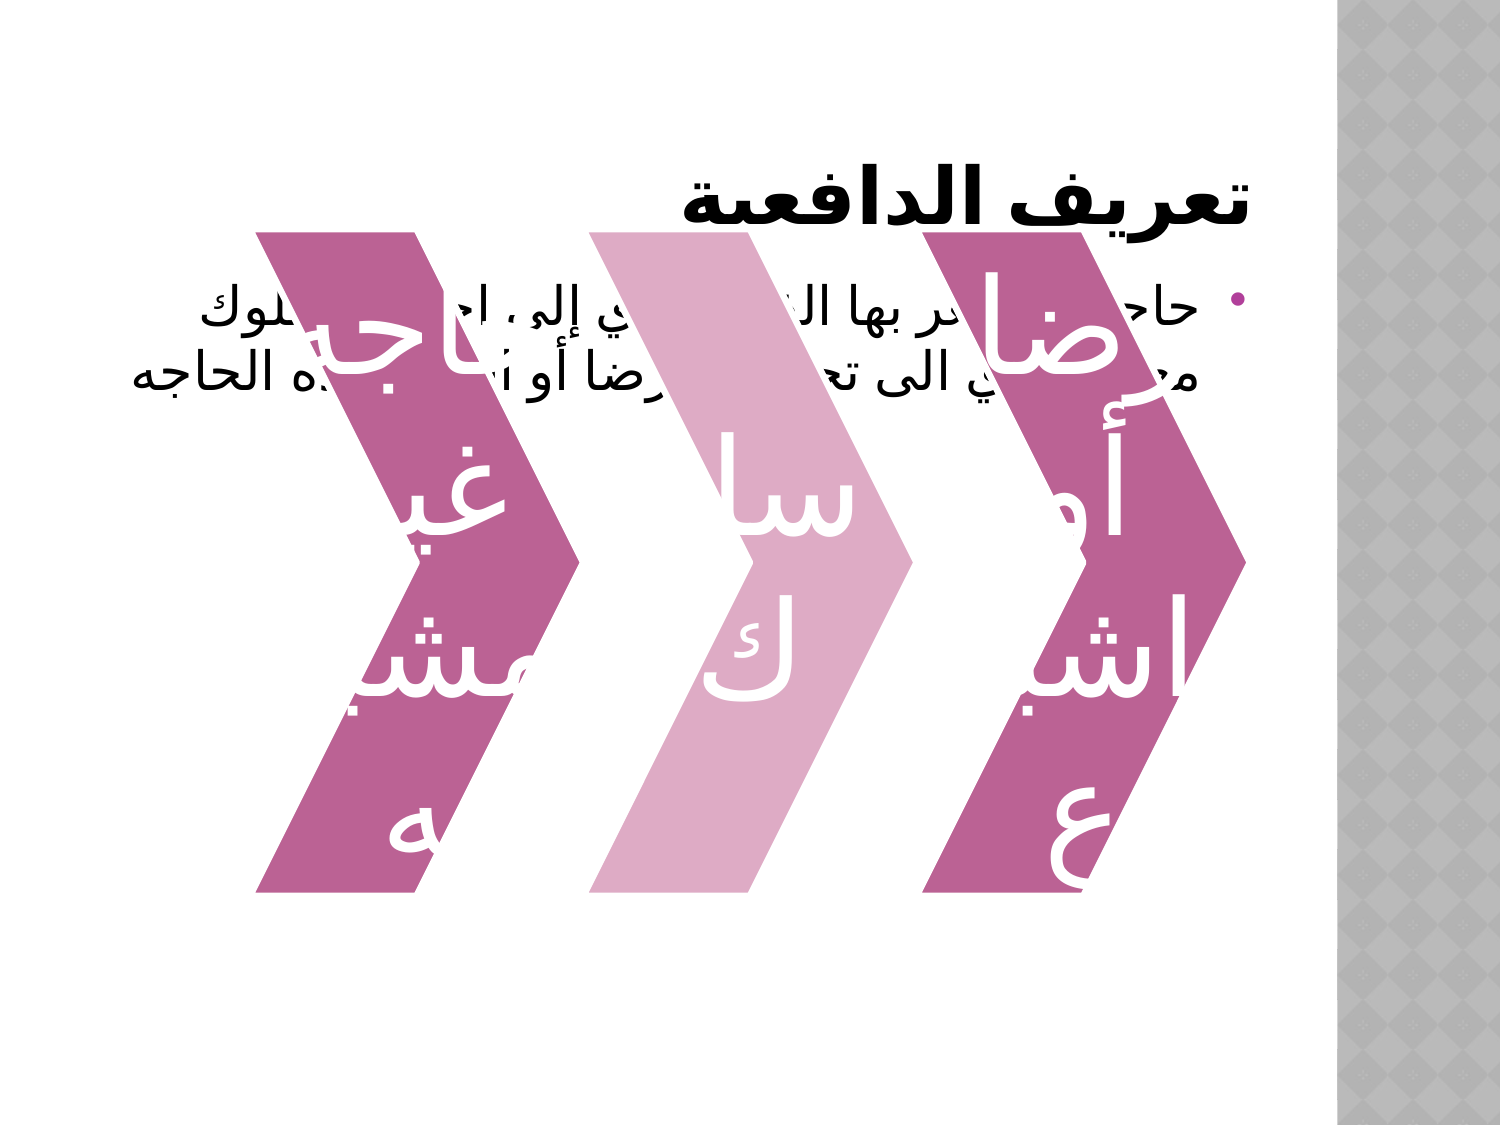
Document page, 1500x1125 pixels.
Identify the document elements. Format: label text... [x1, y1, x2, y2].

list حاجات يشعر بها الفرد تؤدي إلى احداث سلوك معين يؤدي الى تحقيق الرضا أو اشباع هذه الحاجه [75, 264, 1263, 1059]
title تعريف الدافعية [75, 52, 1263, 240]
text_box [249, 228, 1251, 897]
